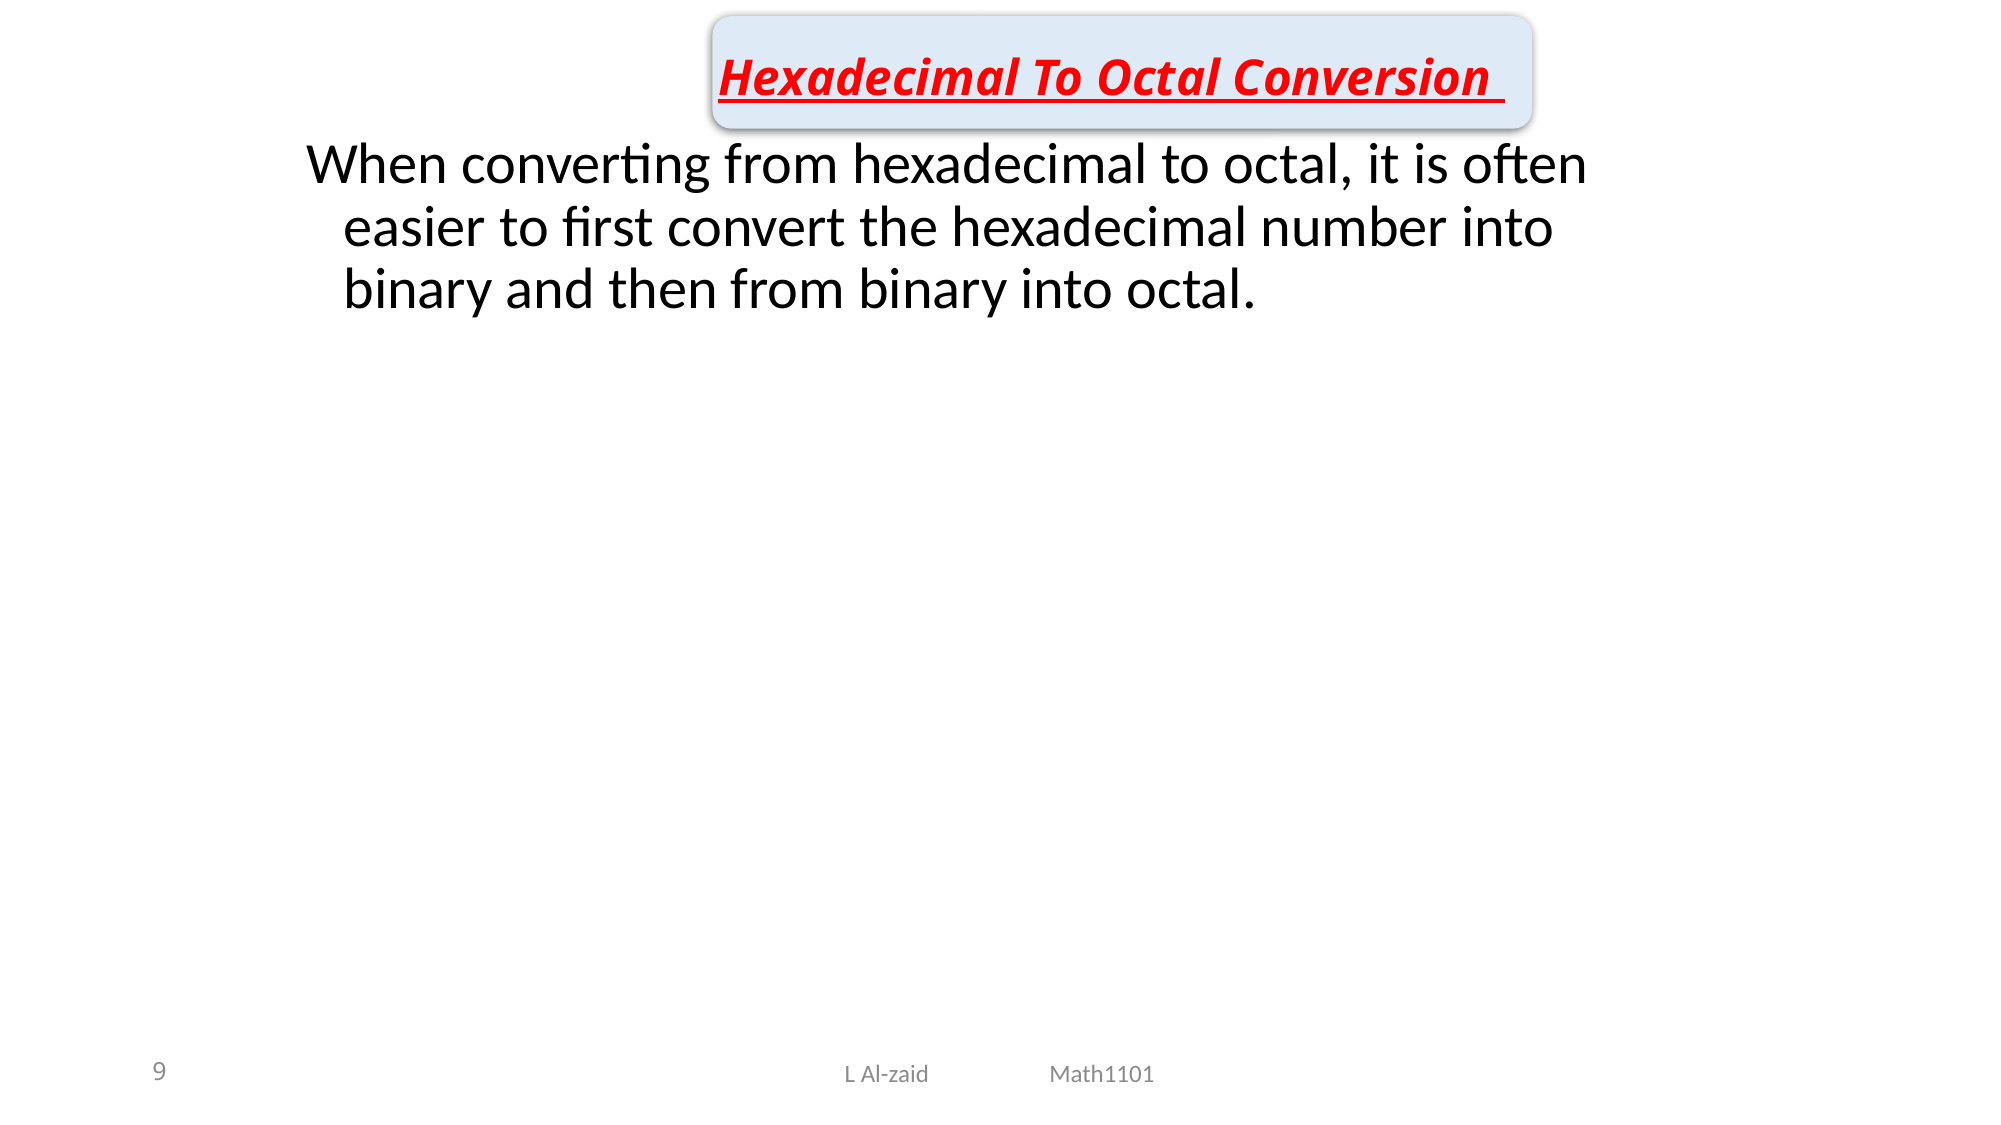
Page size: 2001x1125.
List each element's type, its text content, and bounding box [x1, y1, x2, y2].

footer L Al-zaid Math1101 [662, 1042, 1338, 1103]
title Hexadecimal To Octal Conversion [324, 45, 1520, 114]
text_box [712, 16, 1533, 125]
list When converting from hexadecimal to octal, it is often easier to first convert the hexadecimal number into binary and then from binary into octal. [291, 125, 1709, 1047]
slide_number 9 [137, 1042, 588, 1103]
